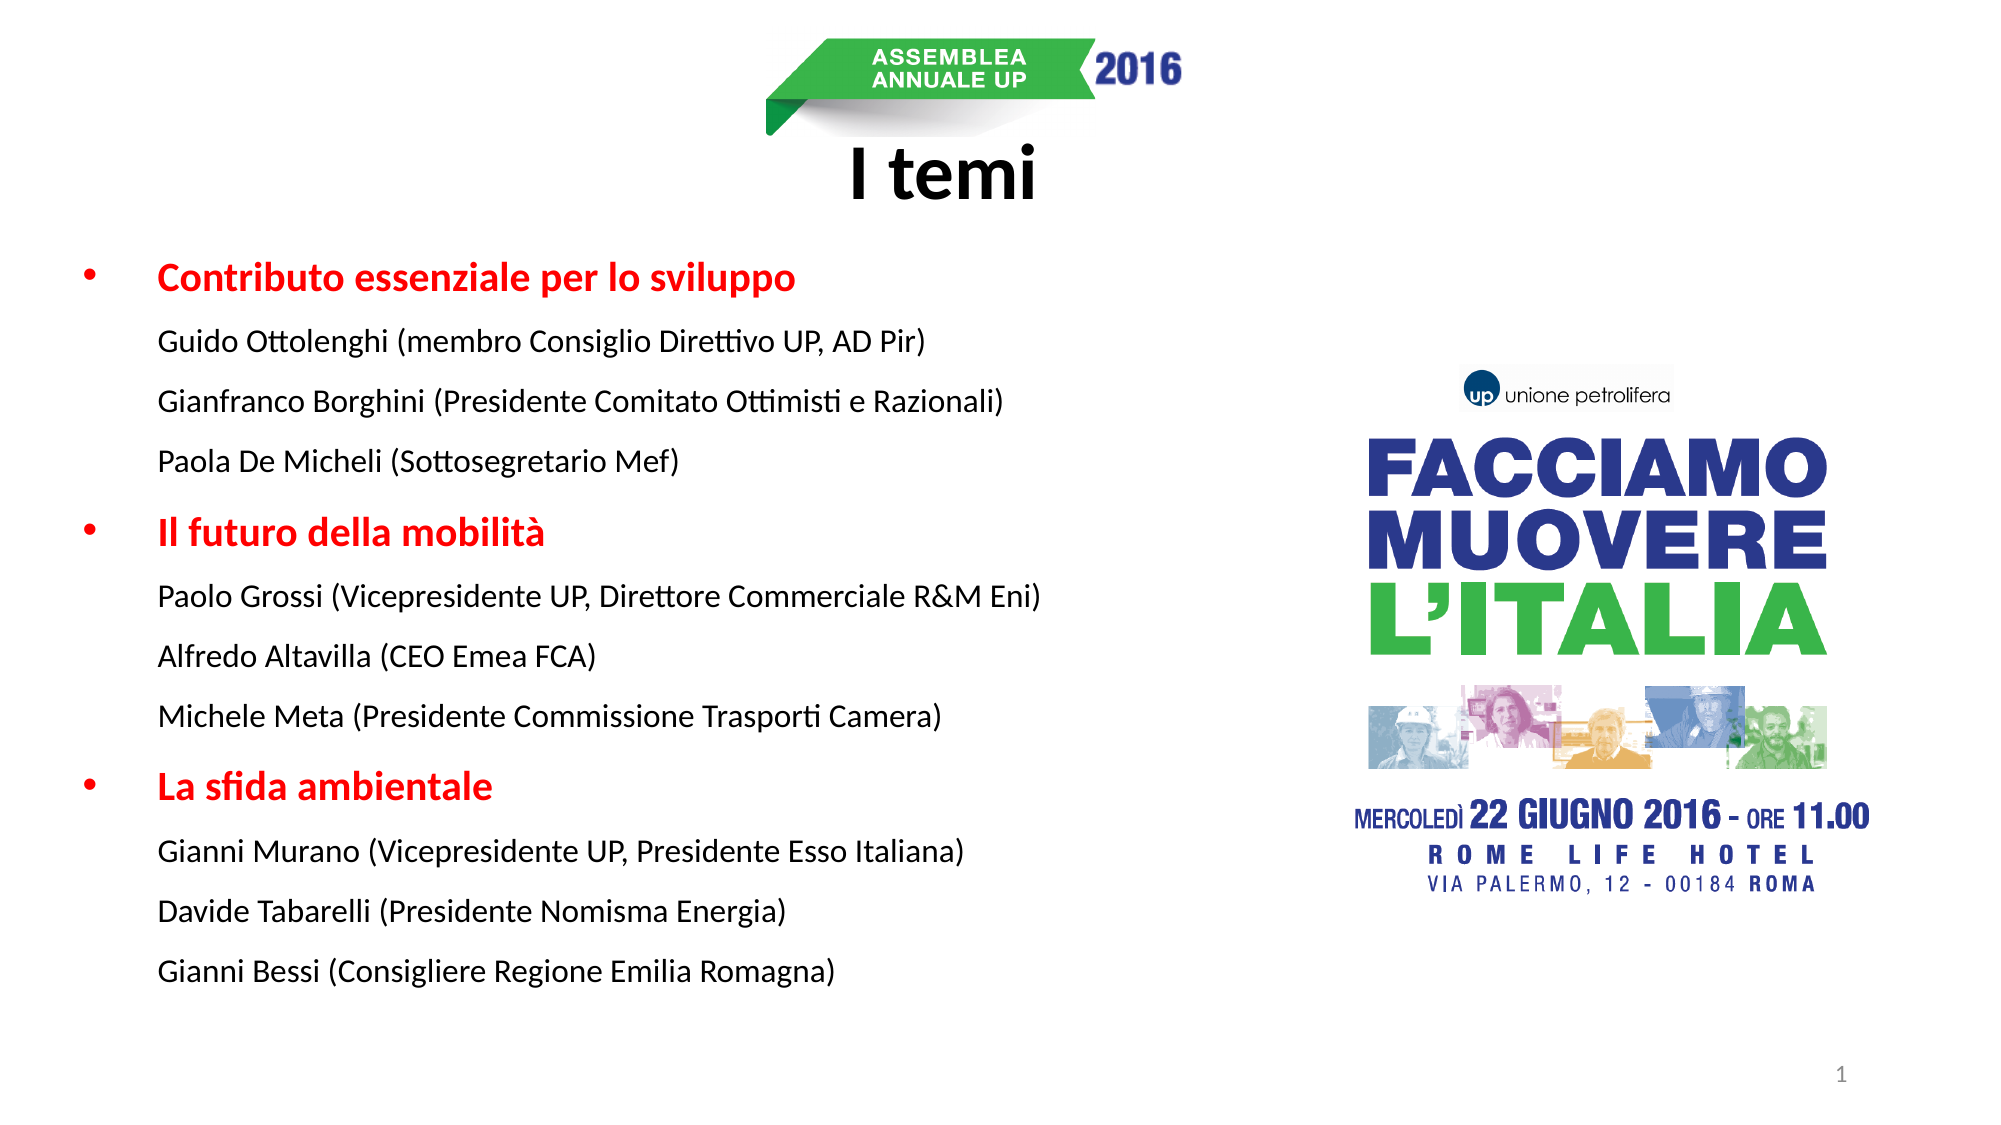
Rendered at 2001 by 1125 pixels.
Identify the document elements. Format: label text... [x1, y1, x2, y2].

picture [766, 26, 1184, 137]
slide_number 1 [1412, 1042, 1863, 1103]
text_box Contributo essenziale per lo sviluppo Guido Ottolenghi (membro Consiglio Direttivo UP, AD Pir) Gianfranco Borghini (Presidente Comitato Ottimisti e Razionali) Paola De Micheli (Sottosegretario Mef) Il futuro della mobilità Paolo Grossi (Vicepresidente UP, Direttore Commerciale R&M Eni) Alfredo Altavilla (CEO Emea FCA) Michele Meta (Presidente Commissione Trasporti Camera) La sfida ambientale Gianni Murano (Vicepresidente UP, Presidente Esso Italiana) Davide Tabarelli (Presidente Nomisma Energia) Gianni Bessi (Consigliere Regione Emilia Romagna) [67, 217, 1713, 1071]
picture [1459, 364, 1674, 412]
picture [1351, 792, 1875, 898]
text_box I temi [326, 112, 1562, 223]
picture [1361, 430, 1850, 783]
